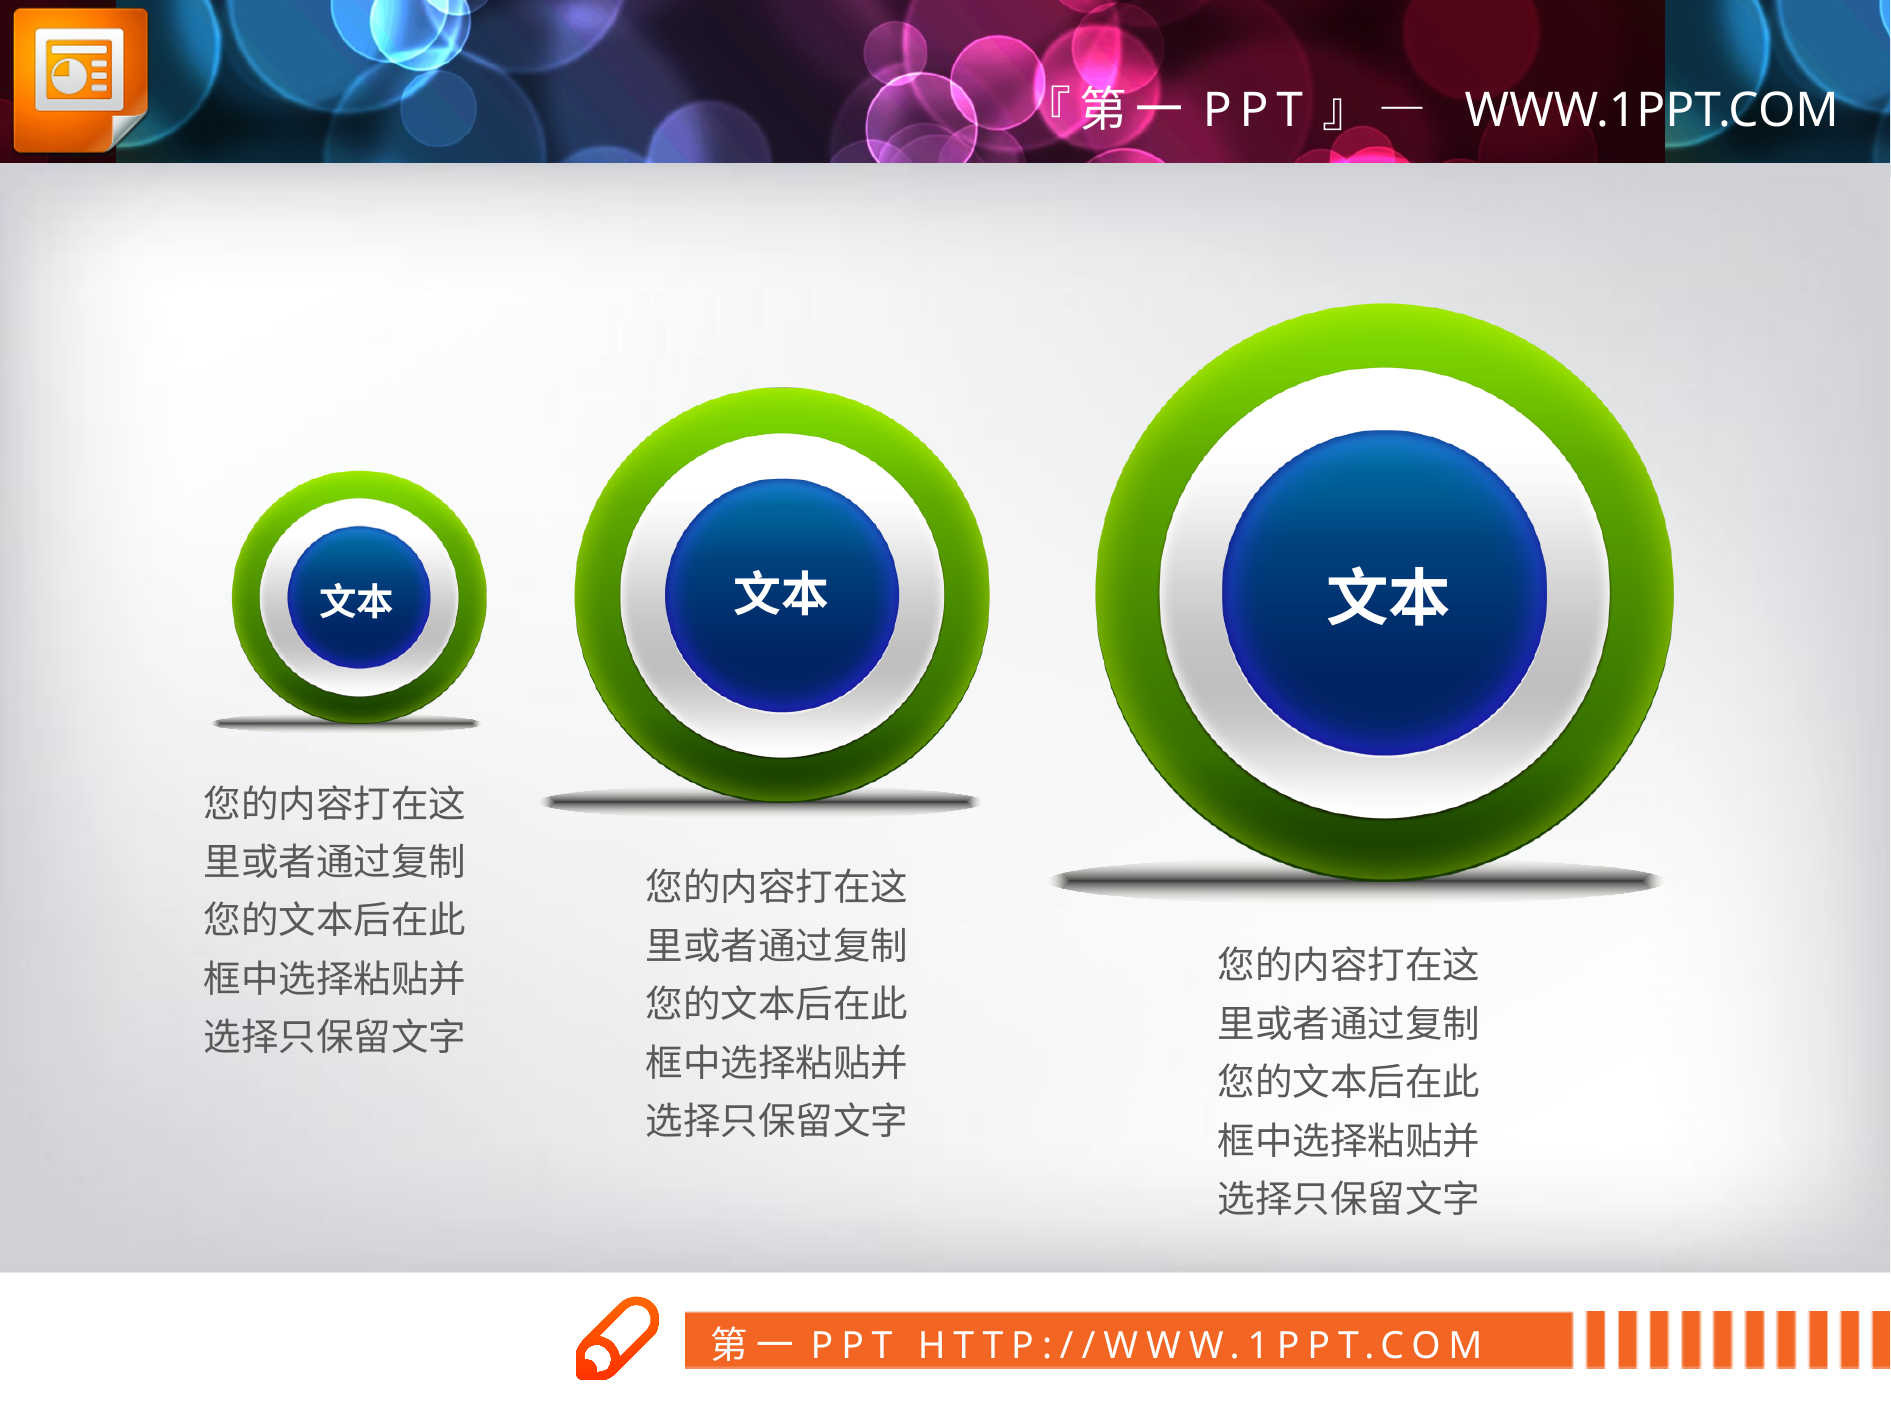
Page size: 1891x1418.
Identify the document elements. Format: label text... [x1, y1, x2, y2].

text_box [209, 466, 493, 735]
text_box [537, 380, 1001, 820]
picture [685, 1311, 1891, 1369]
picture [0, 0, 1891, 1275]
text_box 您的内容打在这里或者通过复制您的文本后在此框中选择粘贴并选择只保留文字 [1199, 918, 1513, 1230]
text_box 您的内容打在这里或者通过复制您的文本后在此框中选择粘贴并选择只保留文字 [184, 756, 499, 1068]
text_box 您的内容打在这里或者通过复制您的文本后在此框中选择粘贴并选择只保留文字 [626, 840, 941, 1152]
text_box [1045, 295, 1690, 906]
